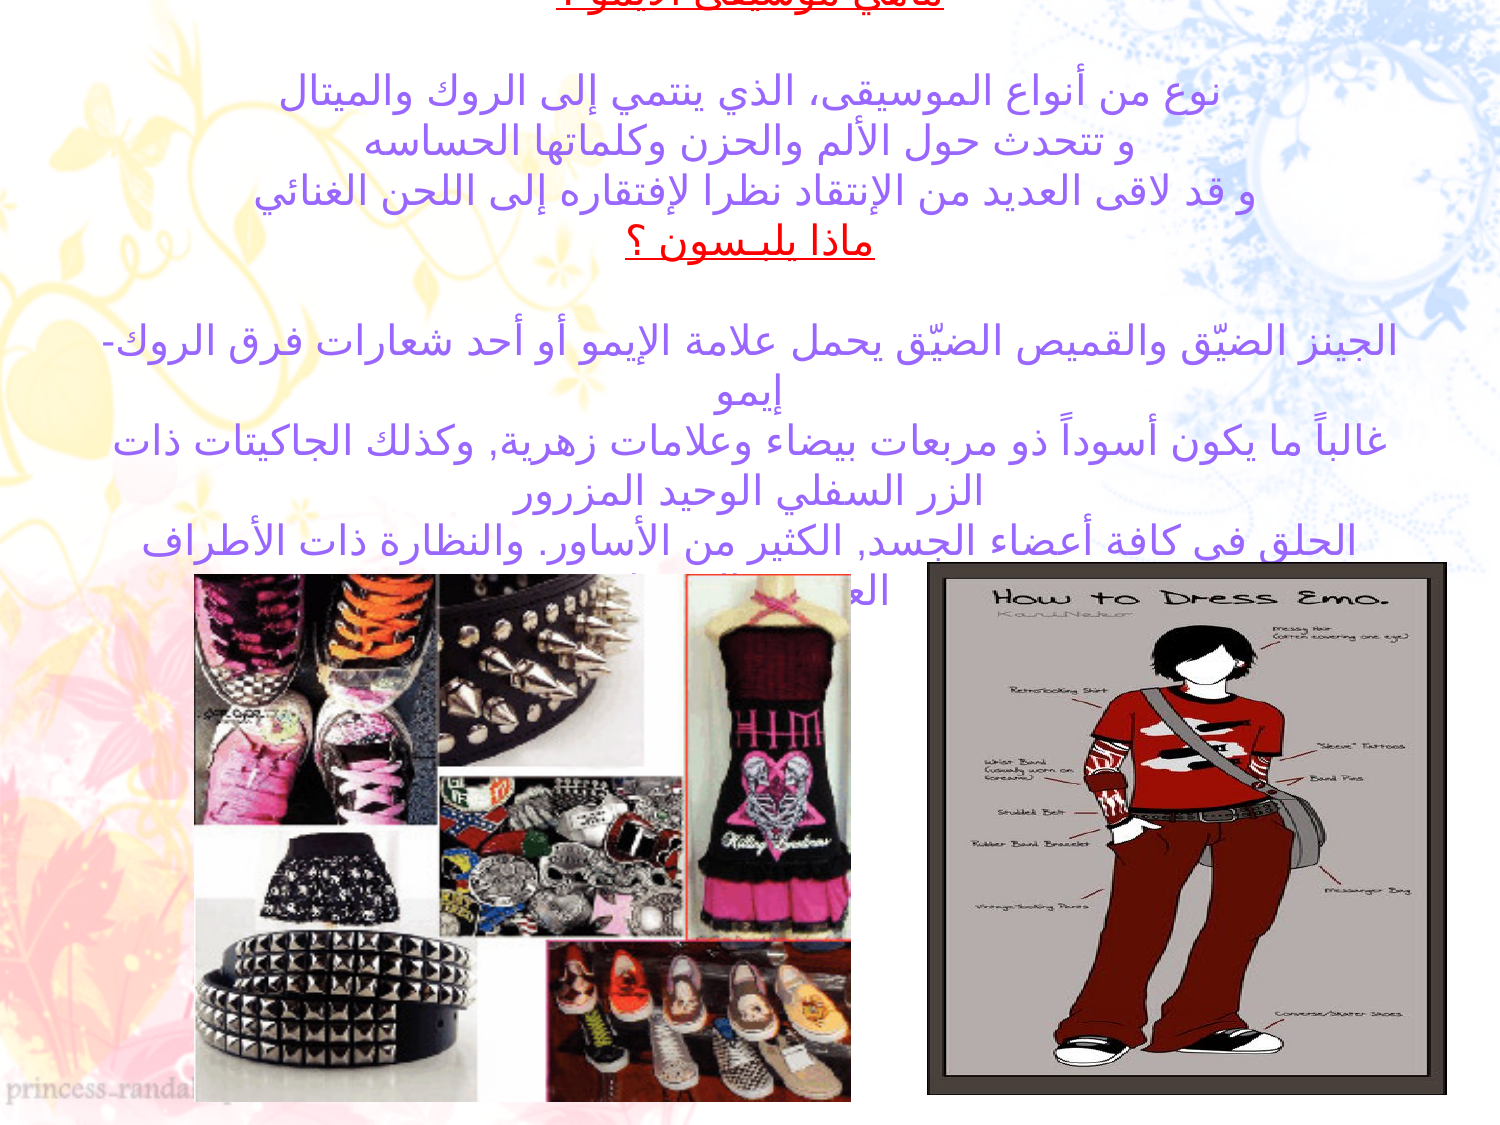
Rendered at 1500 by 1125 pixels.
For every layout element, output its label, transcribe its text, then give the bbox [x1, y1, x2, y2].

picture [0, 0, 1500, 1125]
title ماهي موسيقى الايمو ؟ نوع من أنواع الموسيقى، الذي ينتمي إلى الروك والميتال و تتحدث حول الألم والحزن وكلماتها الحساسه و قد لاقى العديد من الإنتقاد نظرا لإفتقاره إلى اللحن الغنائي ماذا يلبـسون ؟ الجينز الضيّق والقميص الضيّق يحمل علامة الإيمو أو أحد شعارات فرق الروك-إيمو غالباً ما يكون أسوداً ذو مربعات بيضاء وعلامات زهرية, وكذلك الجاكيتات ذات الزر السفلي الوحيد المزرور الحلق في كافة أعضاء الجسد, الكثير من الأساور. والنظارة ذات الأطراف العريضة السوداء [74, 44, 1426, 233]
